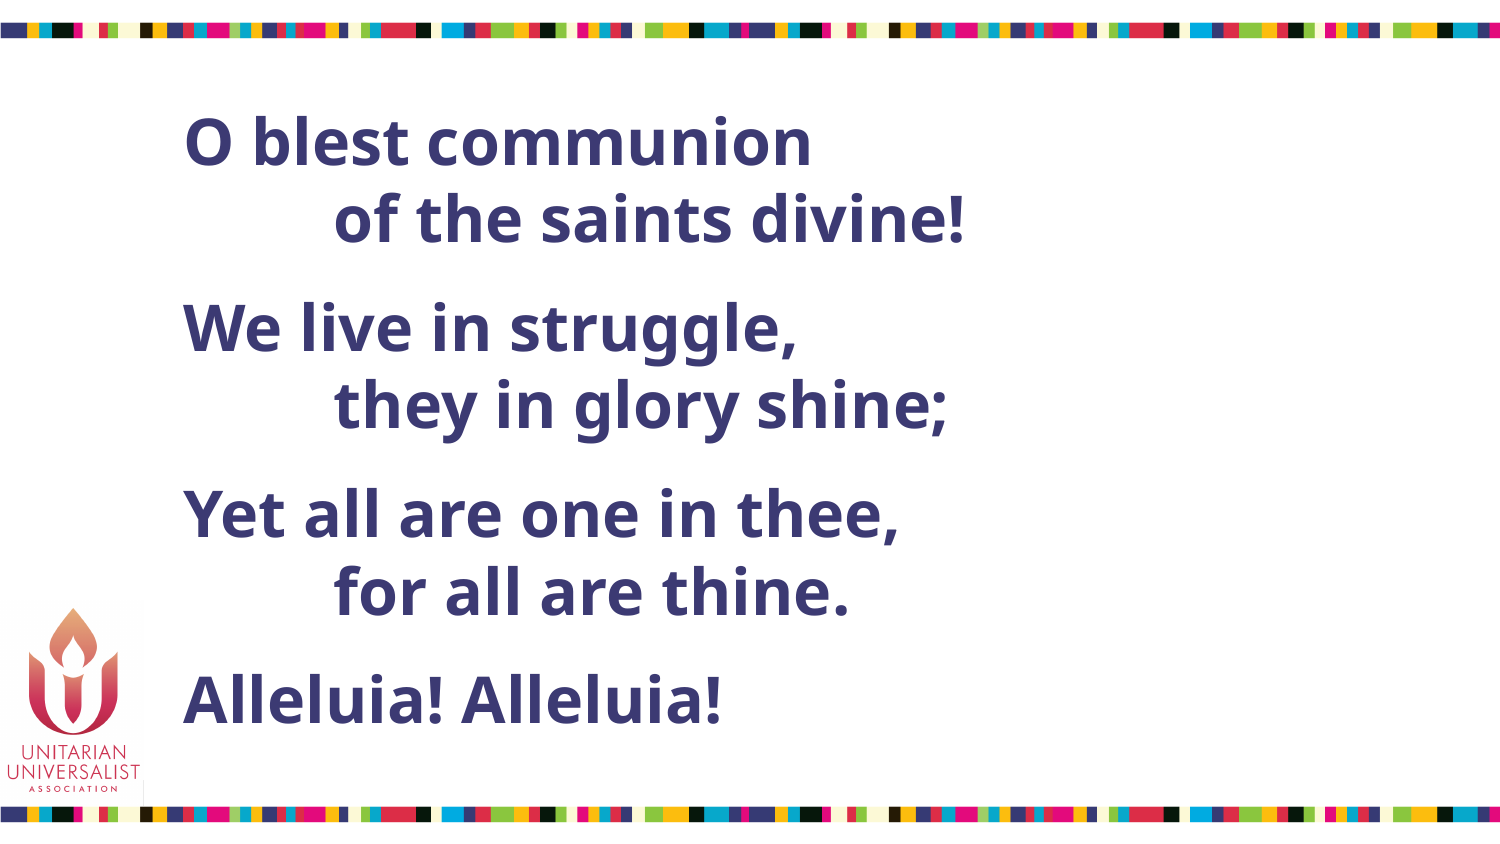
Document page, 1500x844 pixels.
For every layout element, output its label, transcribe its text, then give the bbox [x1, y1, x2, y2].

picture [0, 22, 1500, 40]
text_box O blest communion of the saints divine! We live in struggle, they in glory shine; Yet all are one in thee, for all are thine. Alleluia! Alleluia! [168, 85, 1421, 752]
picture [0, 600, 1500, 824]
